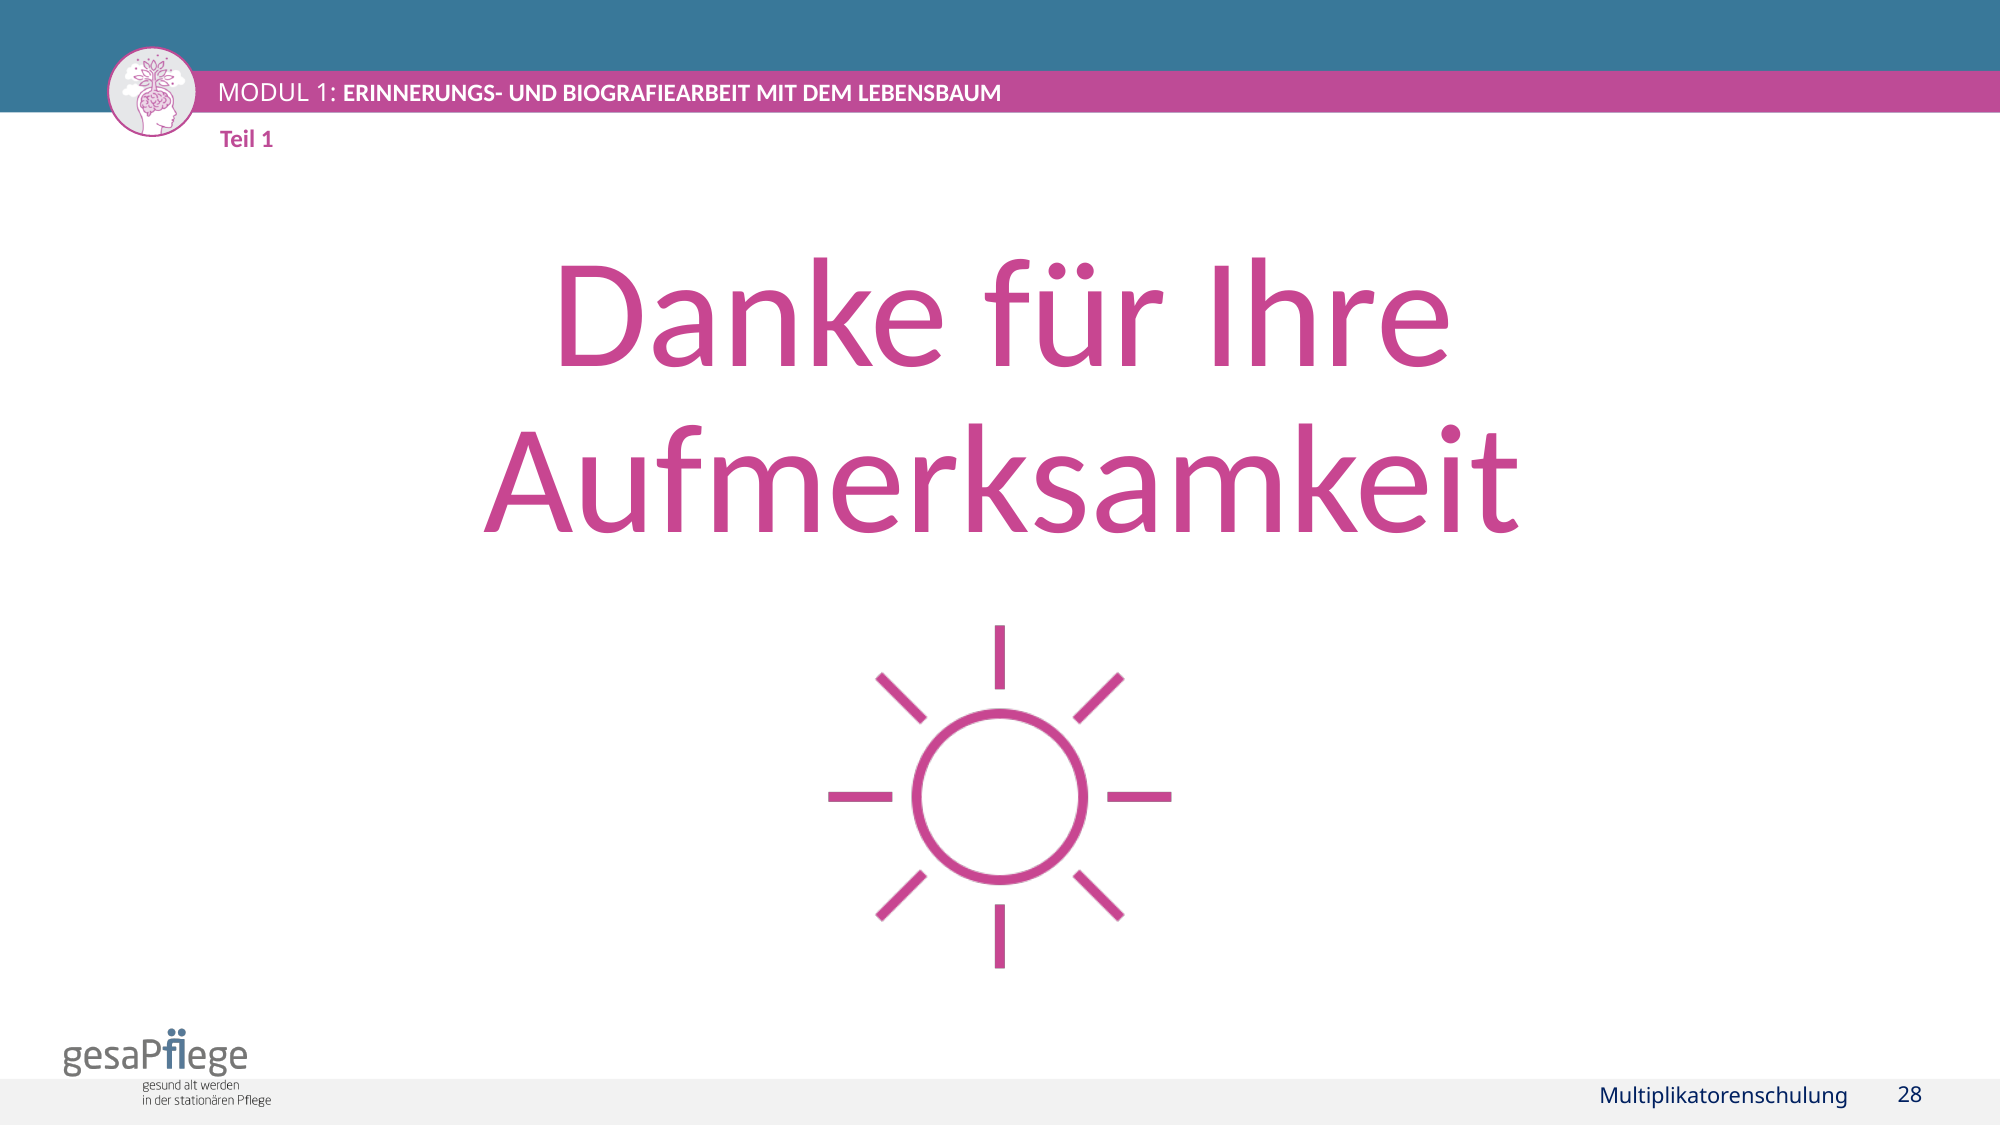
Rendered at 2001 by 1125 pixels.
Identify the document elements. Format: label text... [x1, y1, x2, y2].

picture [765, 562, 1235, 1032]
picture [62, 1027, 272, 1108]
slide_number 28 [1863, 1076, 1938, 1114]
list Teil 1 [208, 120, 428, 153]
footer Multiplikatorenschulung [1111, 1076, 1863, 1114]
